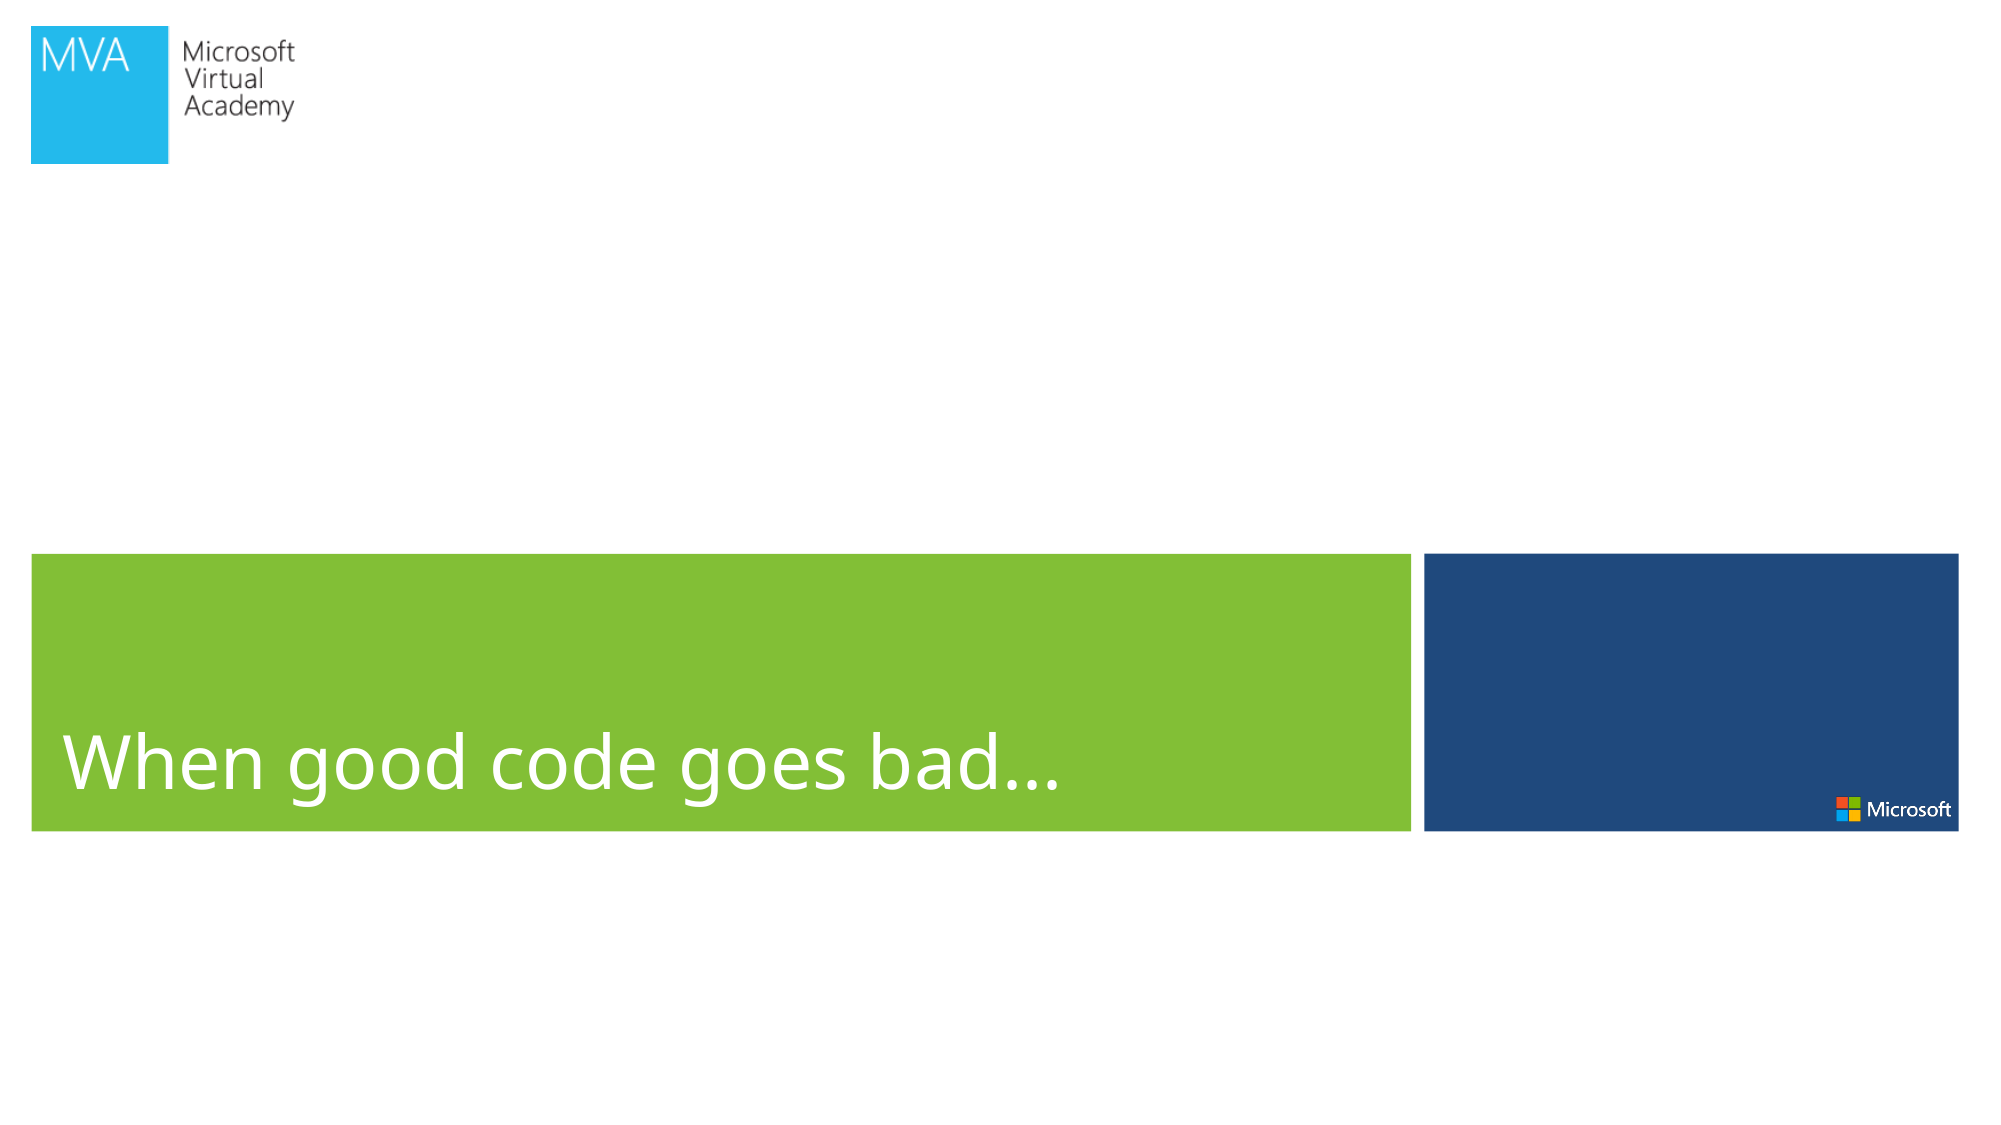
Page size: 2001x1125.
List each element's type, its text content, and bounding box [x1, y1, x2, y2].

picture [1834, 790, 1956, 827]
picture [31, 26, 374, 164]
list When good code goes bad... [47, 568, 1396, 813]
